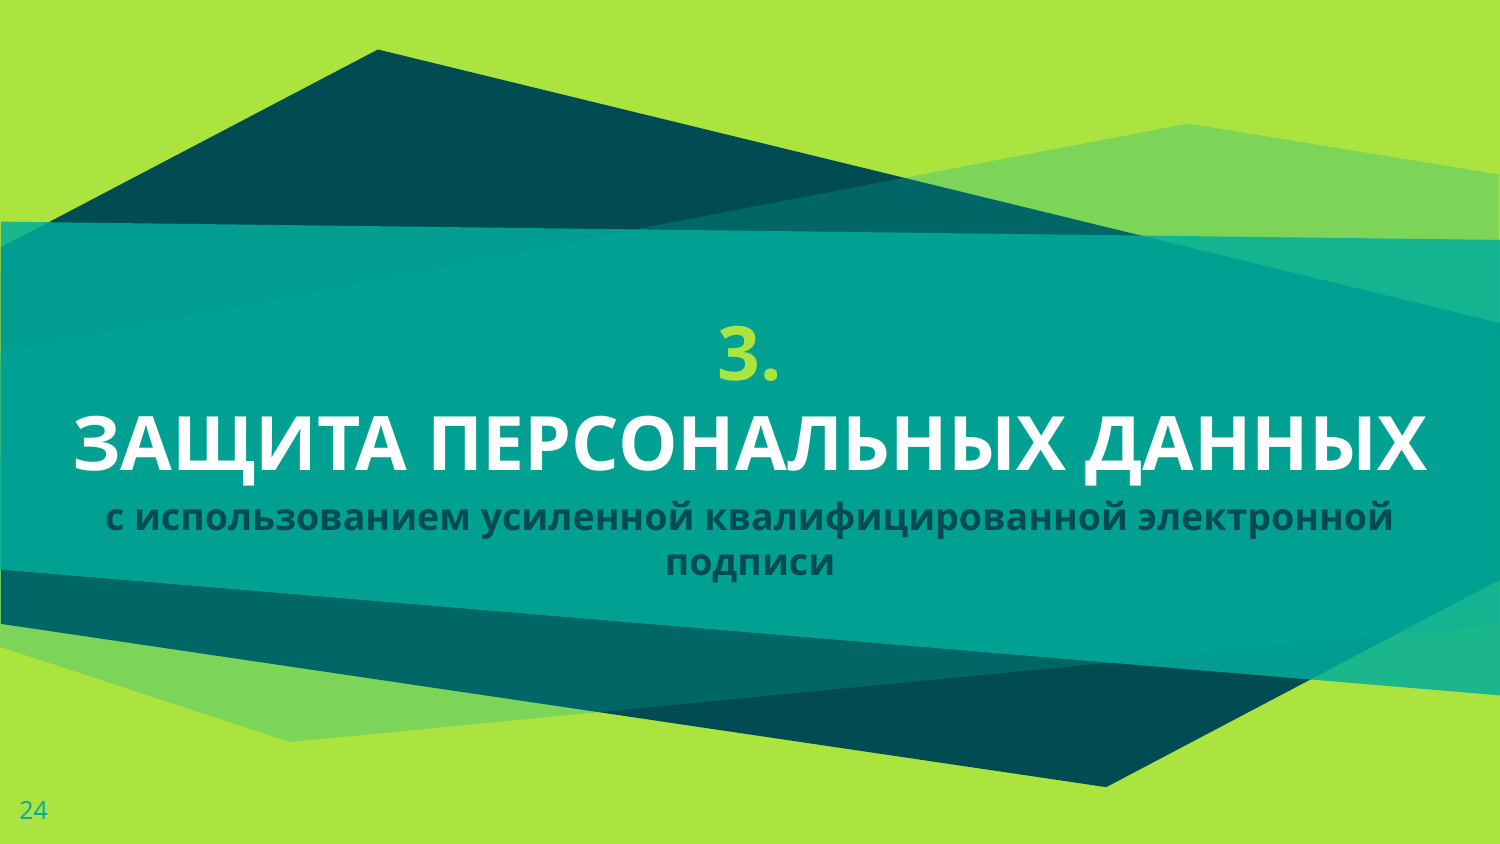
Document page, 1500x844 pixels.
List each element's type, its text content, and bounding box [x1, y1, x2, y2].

title 3. ЗАЩИТА ПЕРСОНАЛЬНЫХ ДАННЫХ [0, 309, 1500, 478]
subtitle с использованием усиленной квалифицированной электронной подписи [0, 478, 1500, 608]
slide_number 24 [4, 779, 95, 844]
